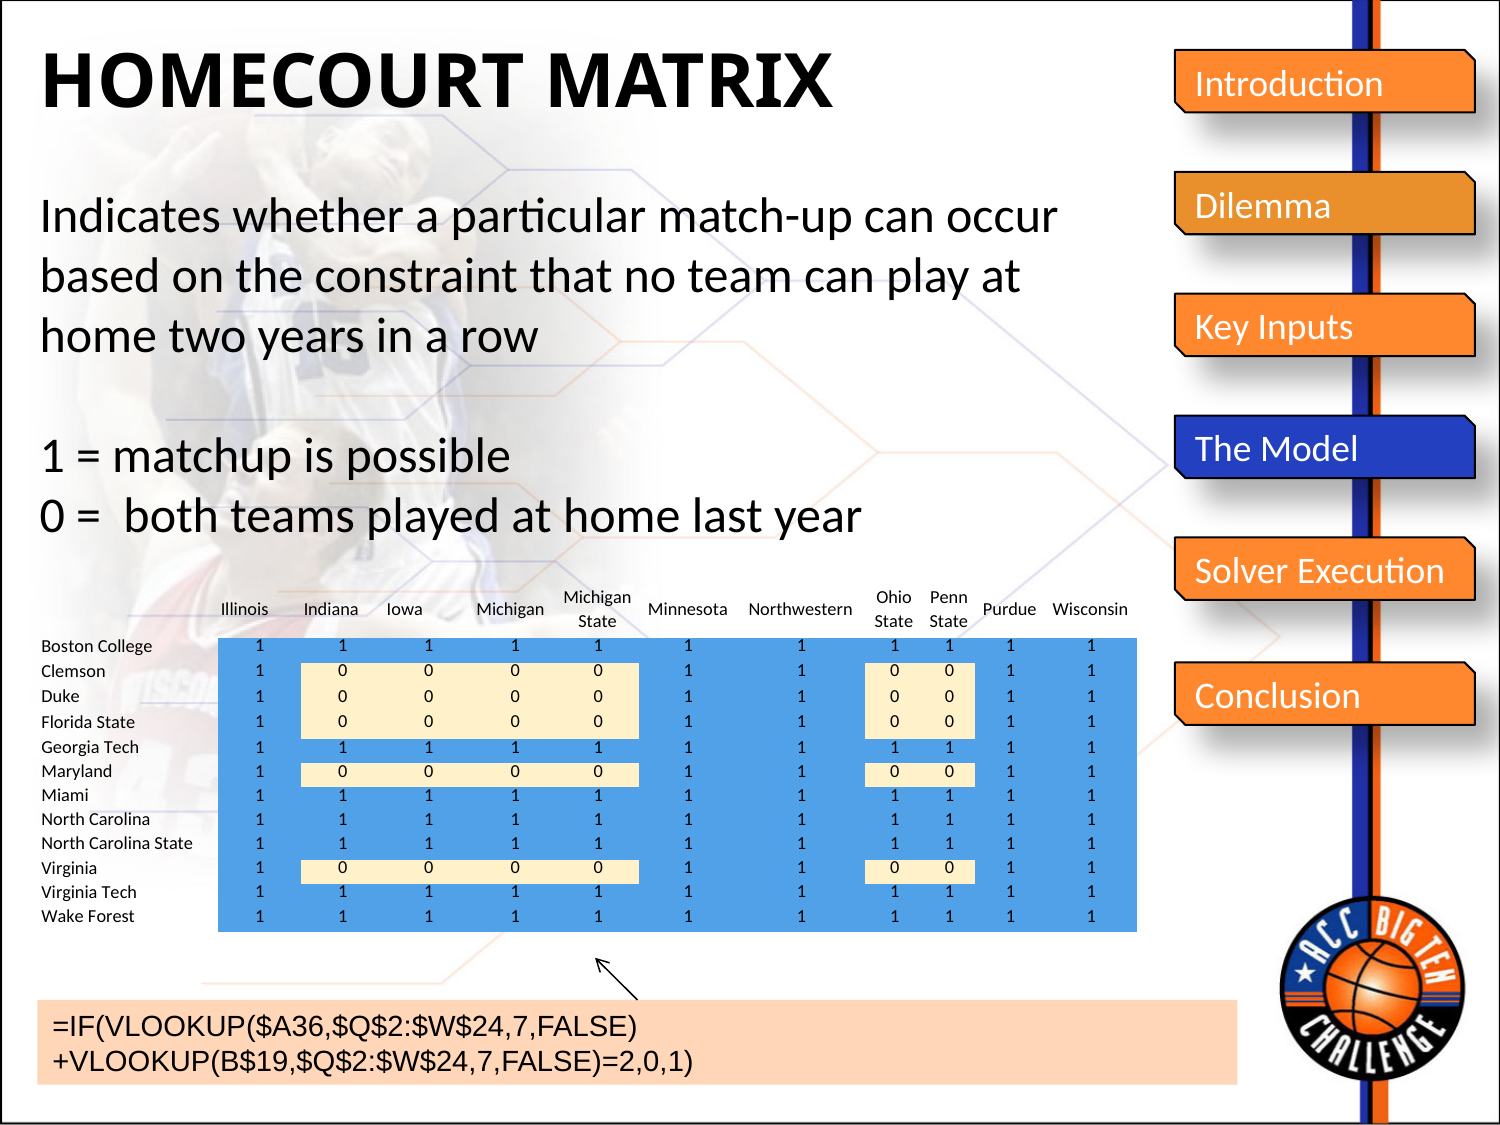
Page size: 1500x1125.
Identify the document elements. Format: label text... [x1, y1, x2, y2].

text_box Dilemma [1172, 169, 1478, 237]
text_box =IF(VLOOKUP($A36,$Q$2:$W$24,7,FALSE)+VLOOKUP(B$19,$Q$2:$W$24,7,FALSE)=2,0,1) [37, 999, 1238, 1085]
text_box Solver Execution [1172, 535, 1478, 603]
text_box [594, 957, 638, 1001]
picture [0, 0, 1500, 1125]
text_box Conclusion [1172, 660, 1478, 727]
text_box Introduction [1172, 47, 1478, 115]
text_box The Model [1172, 413, 1478, 481]
text_box Homecourt matrix [24, 24, 1125, 130]
text_box Indicates whether a particular match-up can occur based on the constraint that no team can play at home two years in a row 1 = matchup is possible 0 = both teams played at home last year [24, 174, 1088, 650]
text_box Key Inputs [1172, 291, 1478, 359]
